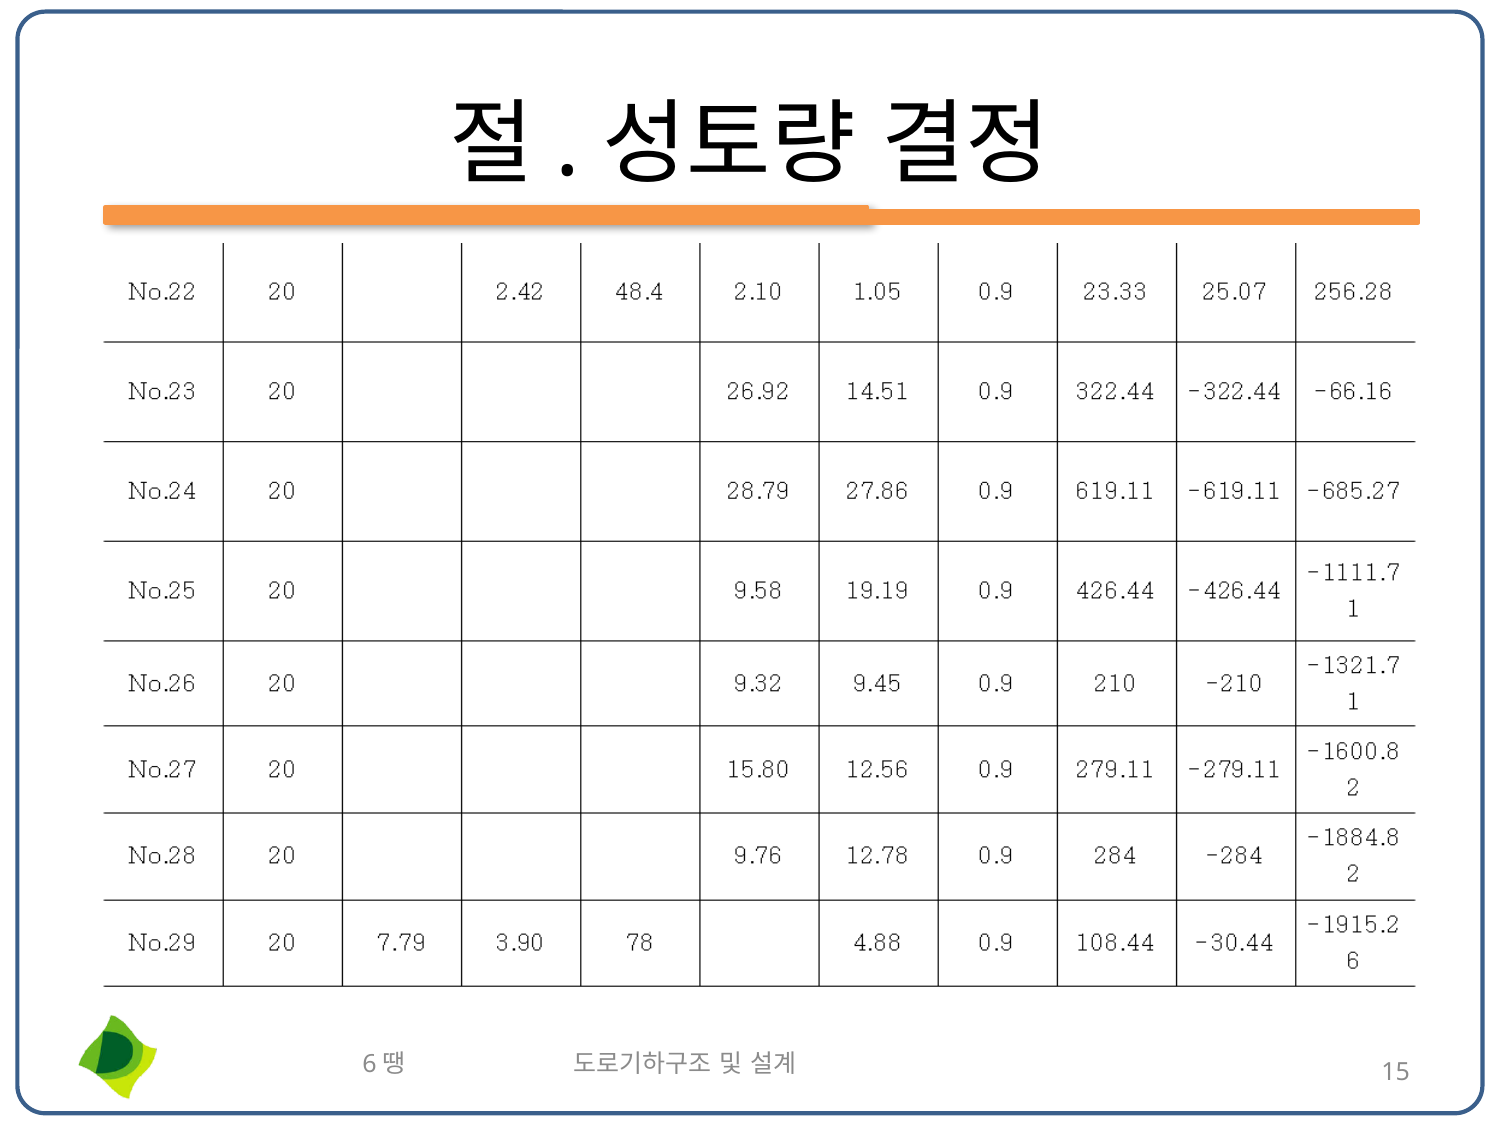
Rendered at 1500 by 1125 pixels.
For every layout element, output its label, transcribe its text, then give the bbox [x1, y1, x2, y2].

slide_number 15 [1074, 1042, 1425, 1103]
title 절.성토량 결정 [75, 45, 1425, 233]
picture [100, 243, 1418, 988]
picture [76, 1013, 159, 1100]
footer 6땡 도로기하구조 및 설계 [171, 1023, 988, 1103]
